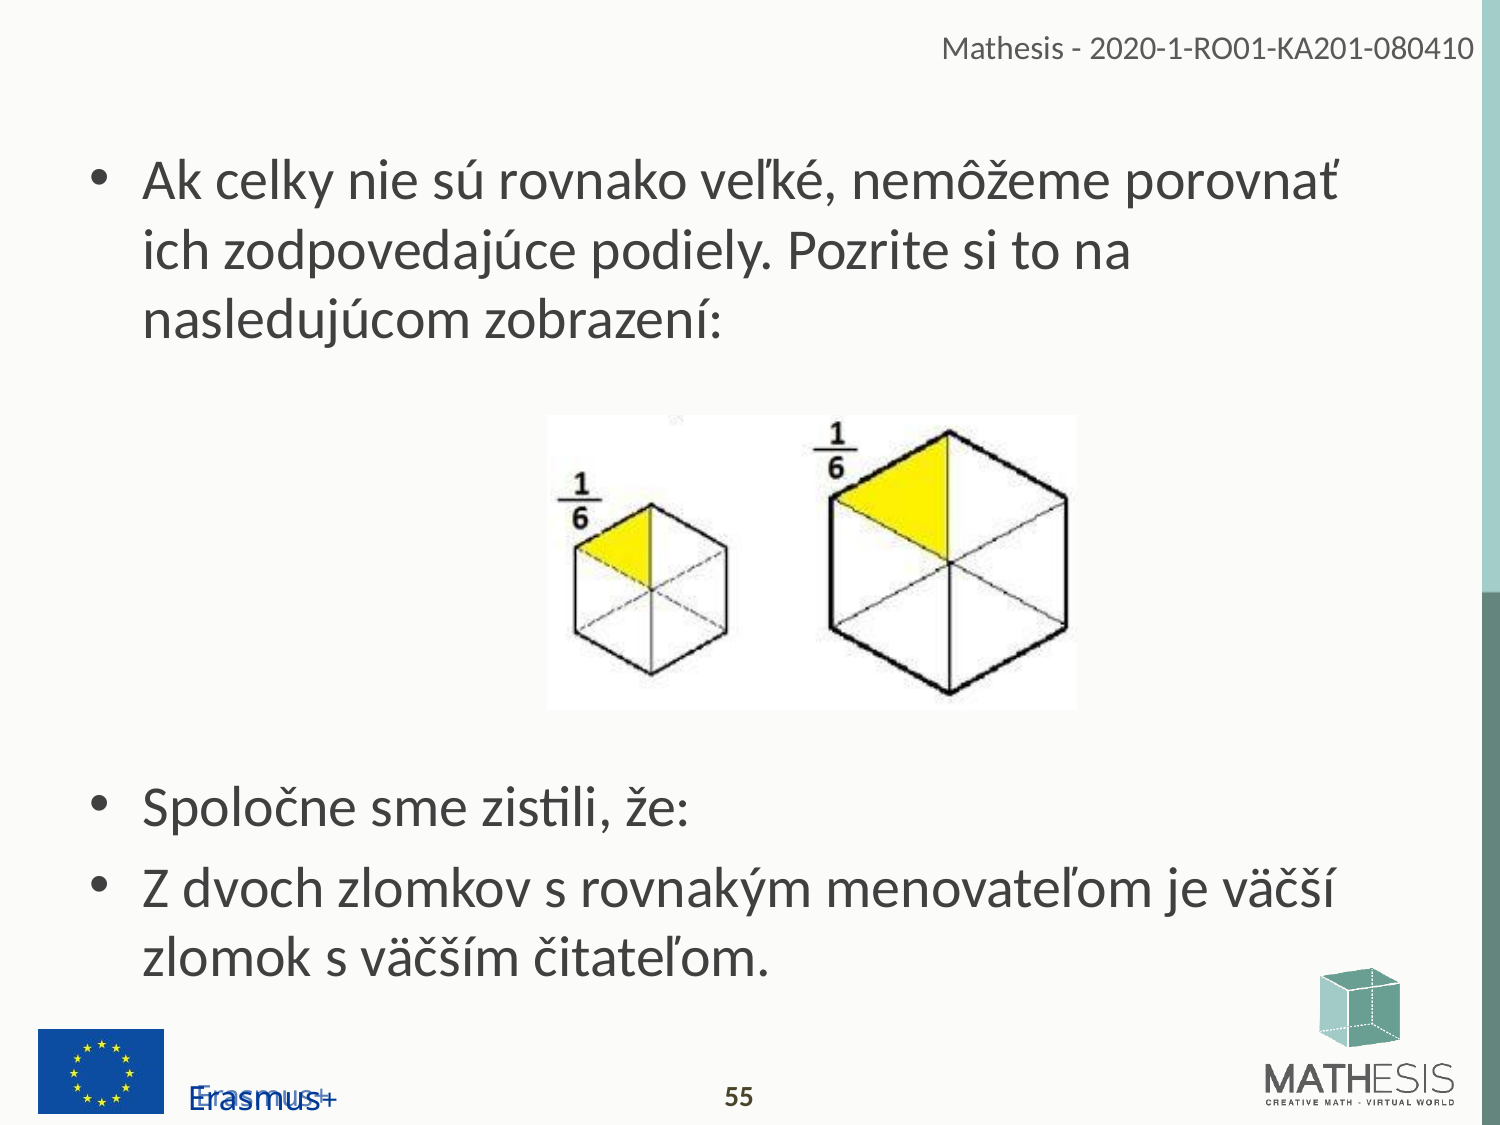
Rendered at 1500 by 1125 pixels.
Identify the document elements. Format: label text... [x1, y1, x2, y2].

picture [38, 1029, 164, 1114]
list Ak celky nie sú rovnako veľké, nemôžeme porovnať ich zodpovedajúce podiely. Pozrite si to na nasledujúcom zobrazení: Spoločne sme zistili, že: Z dvoch zlomkov s rovnakým menovateľom je väčší zlomok s väčším čitateľom. [75, 134, 1425, 1005]
picture [546, 415, 1078, 710]
